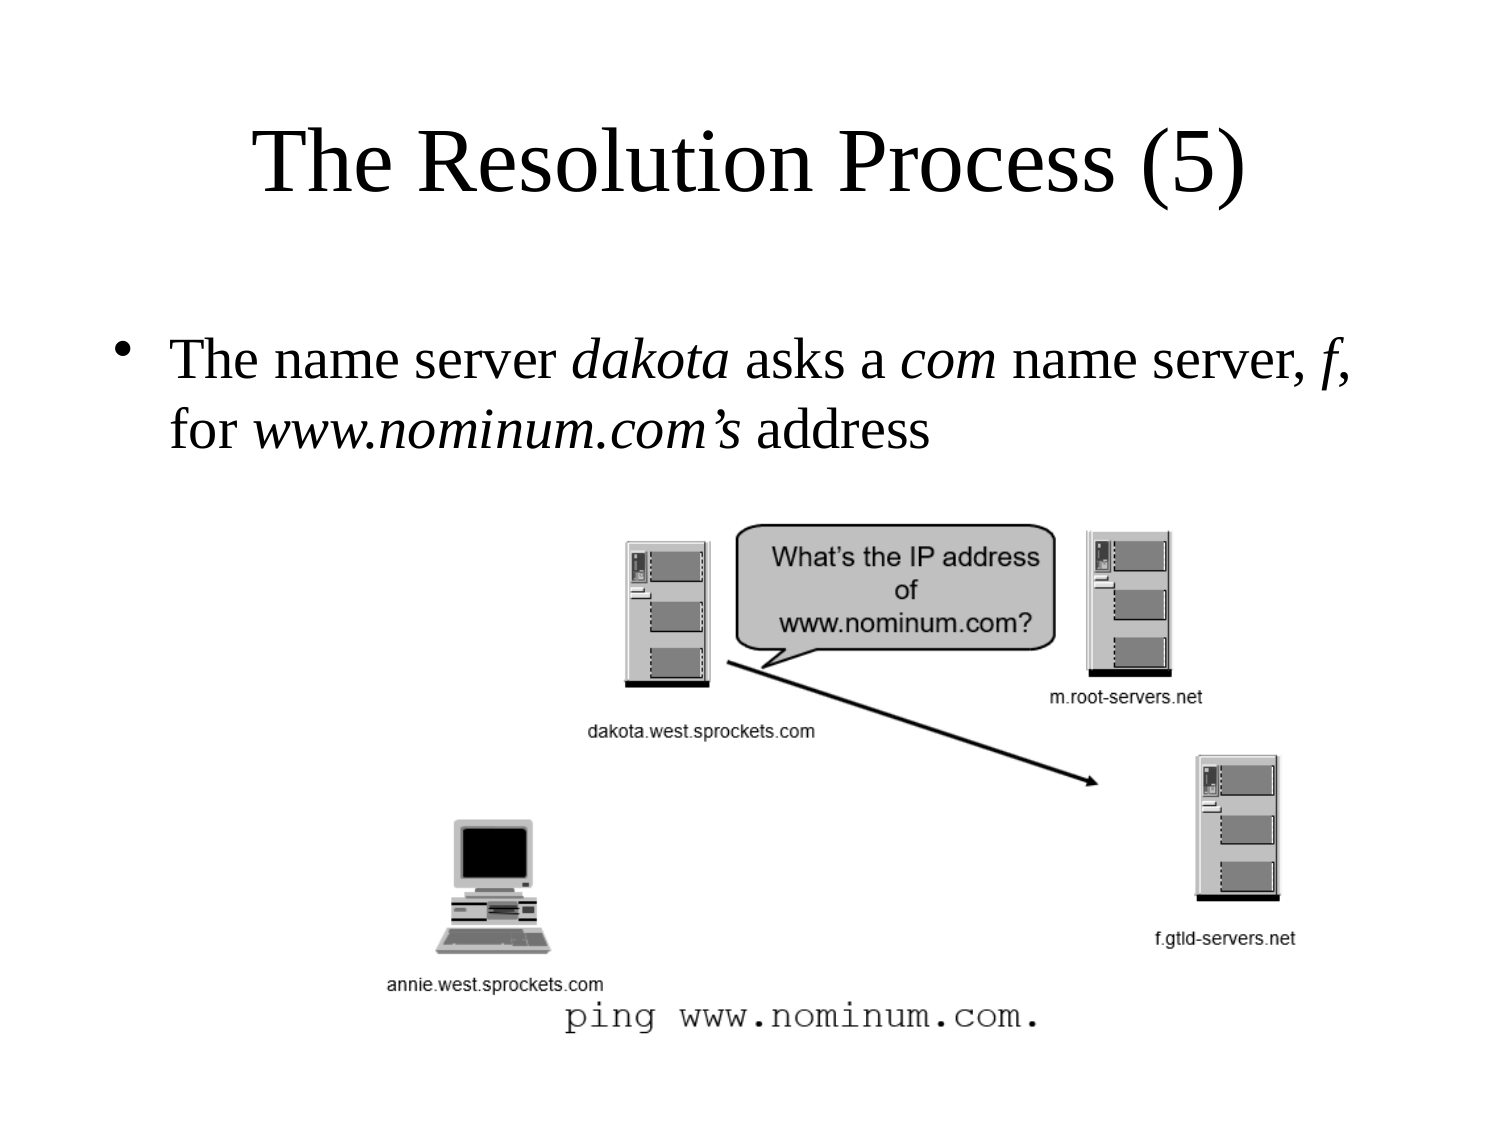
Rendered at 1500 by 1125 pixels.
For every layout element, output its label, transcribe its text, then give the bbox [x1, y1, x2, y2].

title The Resolution Process (5) [112, 61, 1388, 249]
text_box The name server dakota asks a com name server, f, for www.nominum.com’s address [98, 313, 1374, 1025]
picture [349, 503, 1326, 1065]
